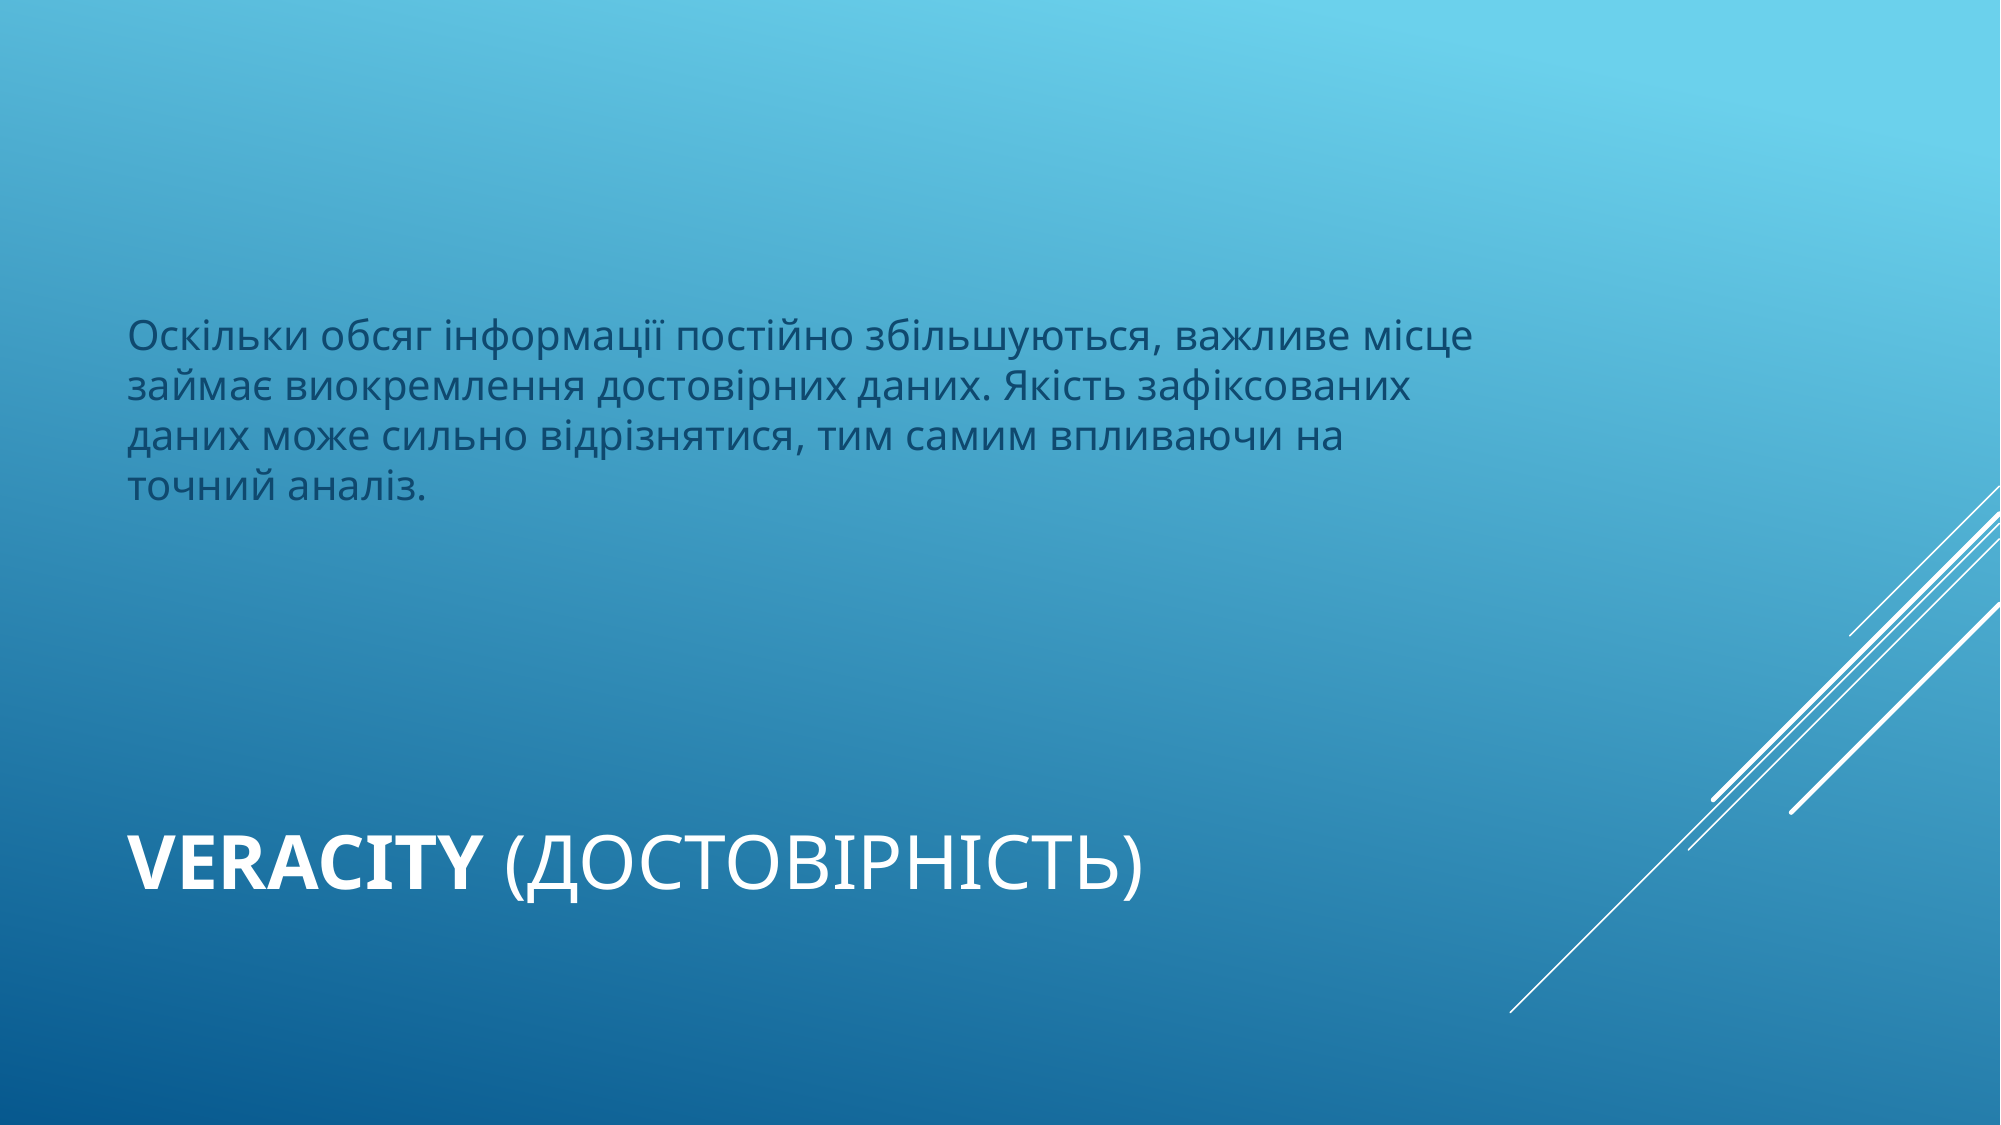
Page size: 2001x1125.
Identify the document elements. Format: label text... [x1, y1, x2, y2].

title Veracity (достовірність) [112, 736, 1513, 984]
list Оскільки обсяг інформації постійно збільшуються, важливе місце займає виокремлення достовірних даних. Якість зафіксованих даних може сильно відрізнятися, тим самим впливаючи на точний аналіз. [112, 112, 1513, 706]
